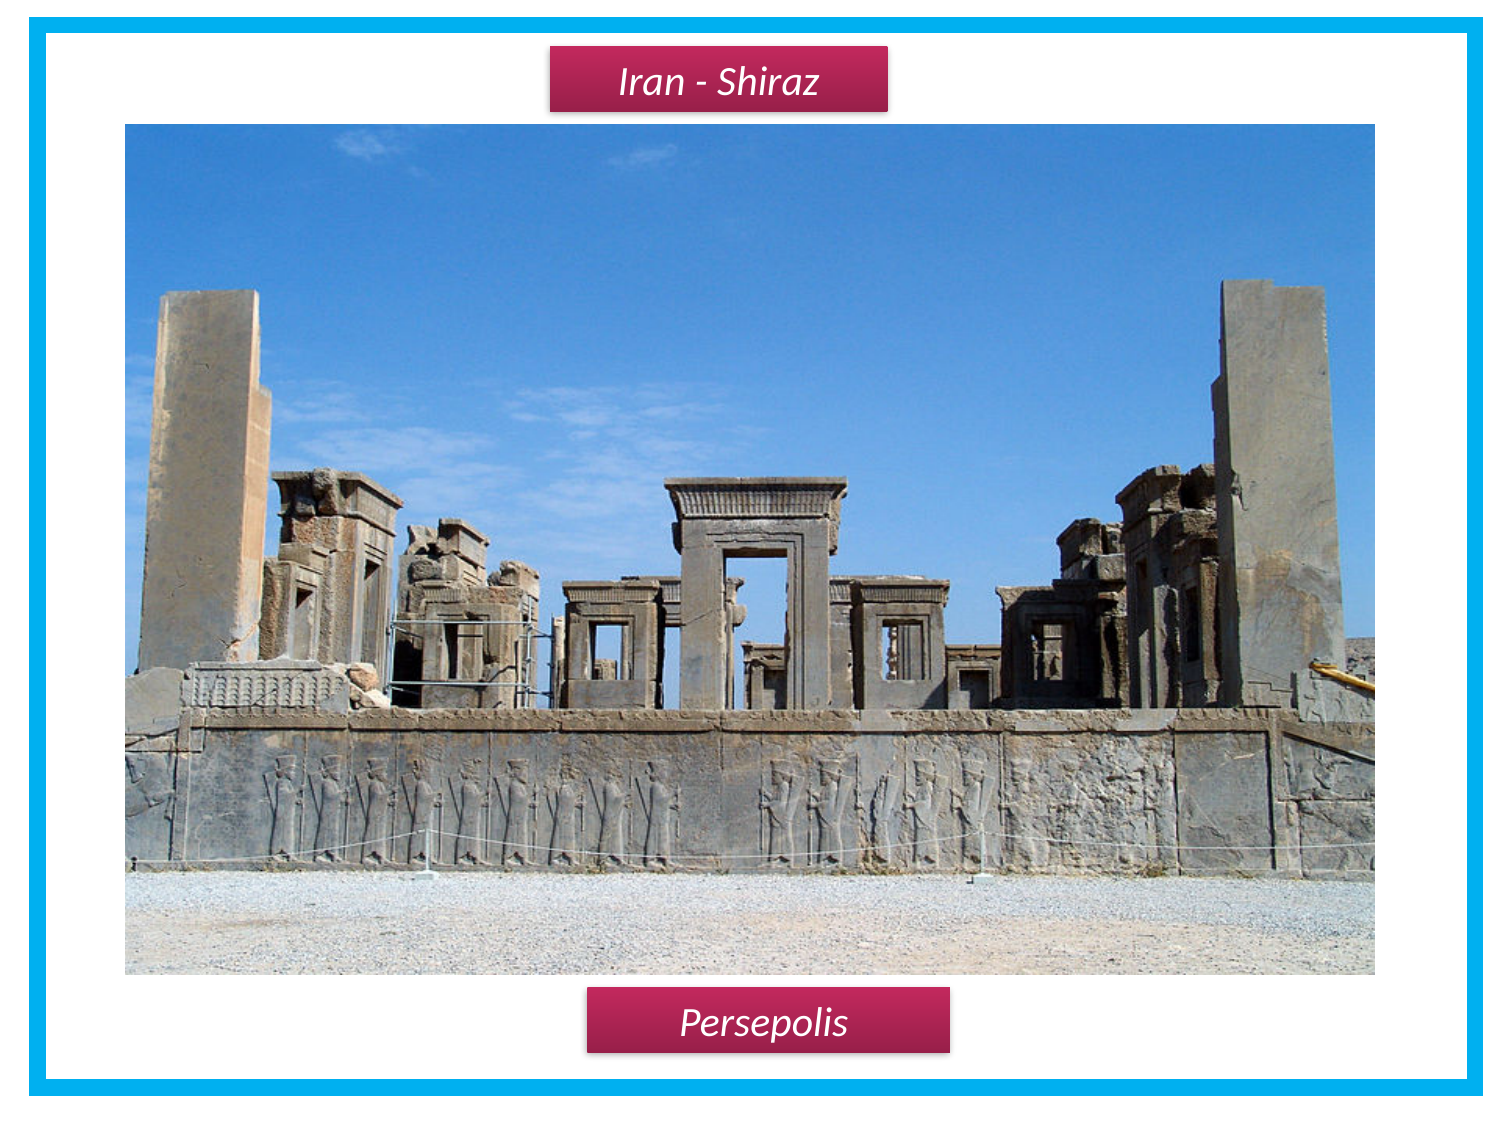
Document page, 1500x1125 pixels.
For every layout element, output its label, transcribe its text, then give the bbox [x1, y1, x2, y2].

text_box [37, 24, 1475, 1088]
text_box Persepolis [587, 987, 950, 1053]
text_box Iran - Shiraz [550, 46, 888, 112]
picture [124, 124, 1376, 976]
